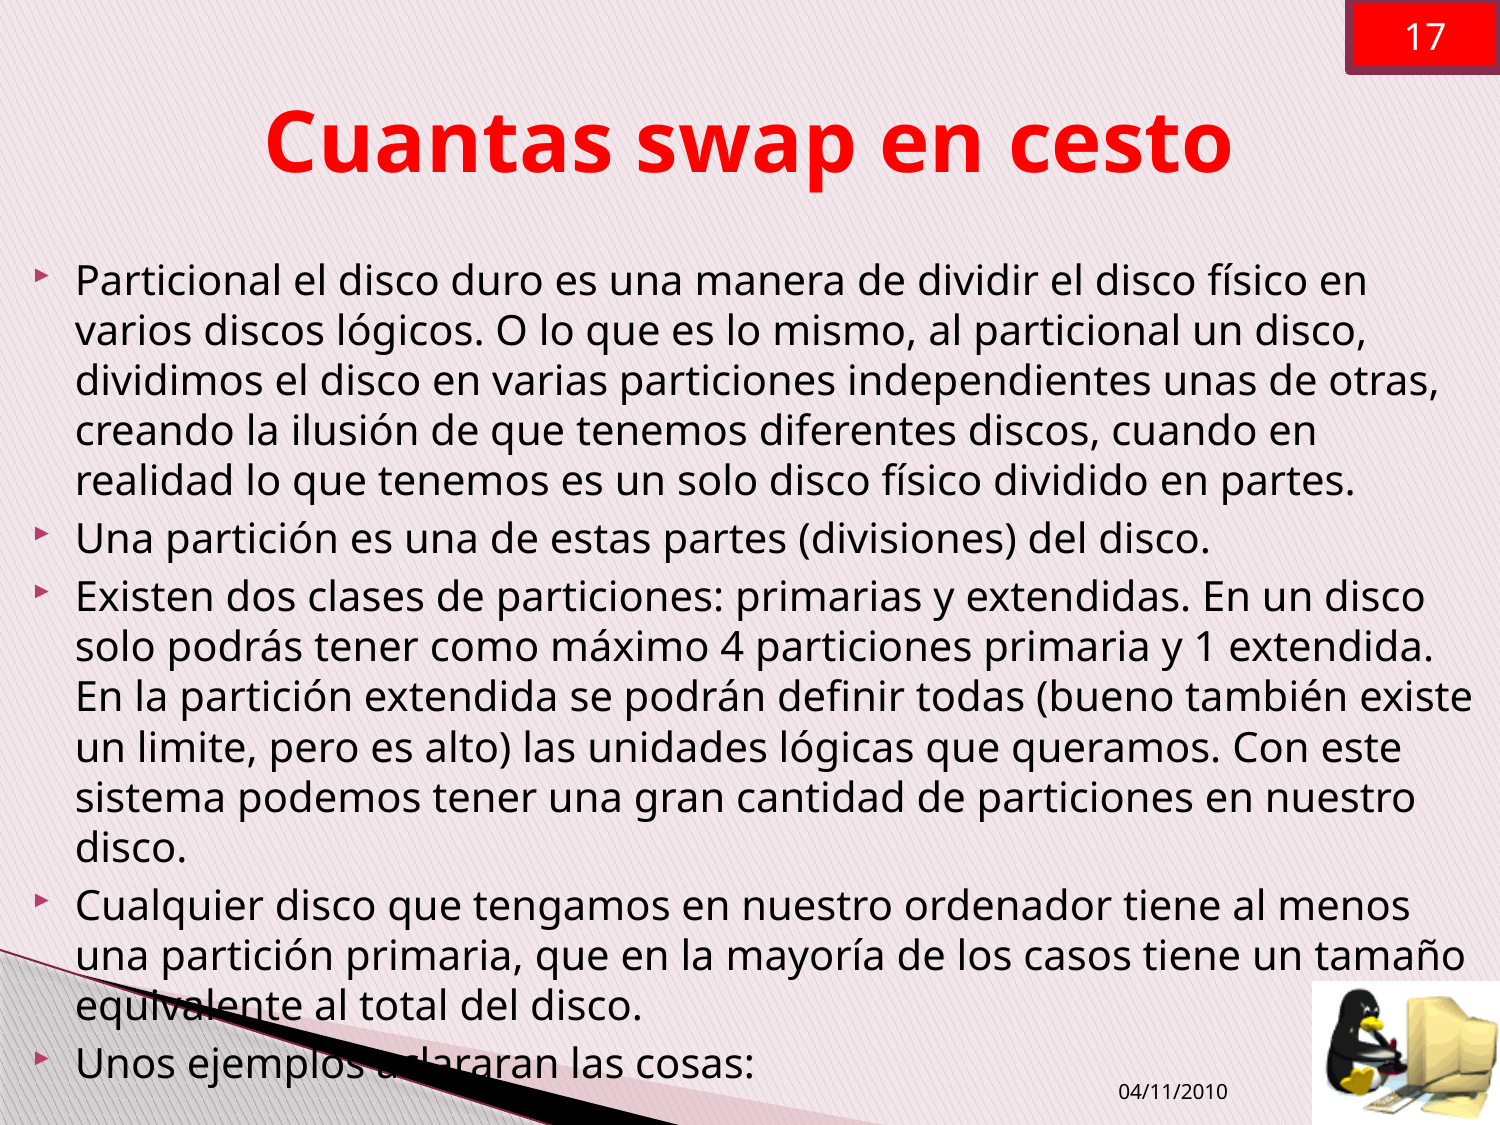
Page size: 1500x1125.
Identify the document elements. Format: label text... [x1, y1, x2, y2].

picture [1312, 980, 1500, 1125]
title Cuantas swap en cesto [75, 45, 1425, 233]
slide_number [1103, 1051, 1306, 1112]
list Particional el disco duro es una manera de dividir el disco físico en varios discos lógicos. O lo que es lo mismo, al particional un disco, dividimos el disco en varias particiones independientes unas de otras, creando la ilusión de que tenemos diferentes discos, cuando en realidad lo que tenemos es un solo disco físico dividido en partes. Una partición es una de estas partes (divisiones) del disco. Existen dos clases de particiones: primarias y extendidas. En un disco solo podrás tener como máximo 4 particiones primaria y 1 extendida. En la partición extendida se podrán definir todas (bueno también existe un limite, pero es alto) las unidades lógicas que queramos. Con este sistema podemos tener una gran cantidad de particiones en nuestro disco. Cualquier disco que tengamos en nuestro ordenador tiene al menos una partición primaria, que en la mayoría de los casos tiene un tamaño equivalente al total del disco. Unos ejemplos aclararan las cosas: [0, 246, 1500, 1125]
text_box 17 [1345, 0, 1500, 75]
